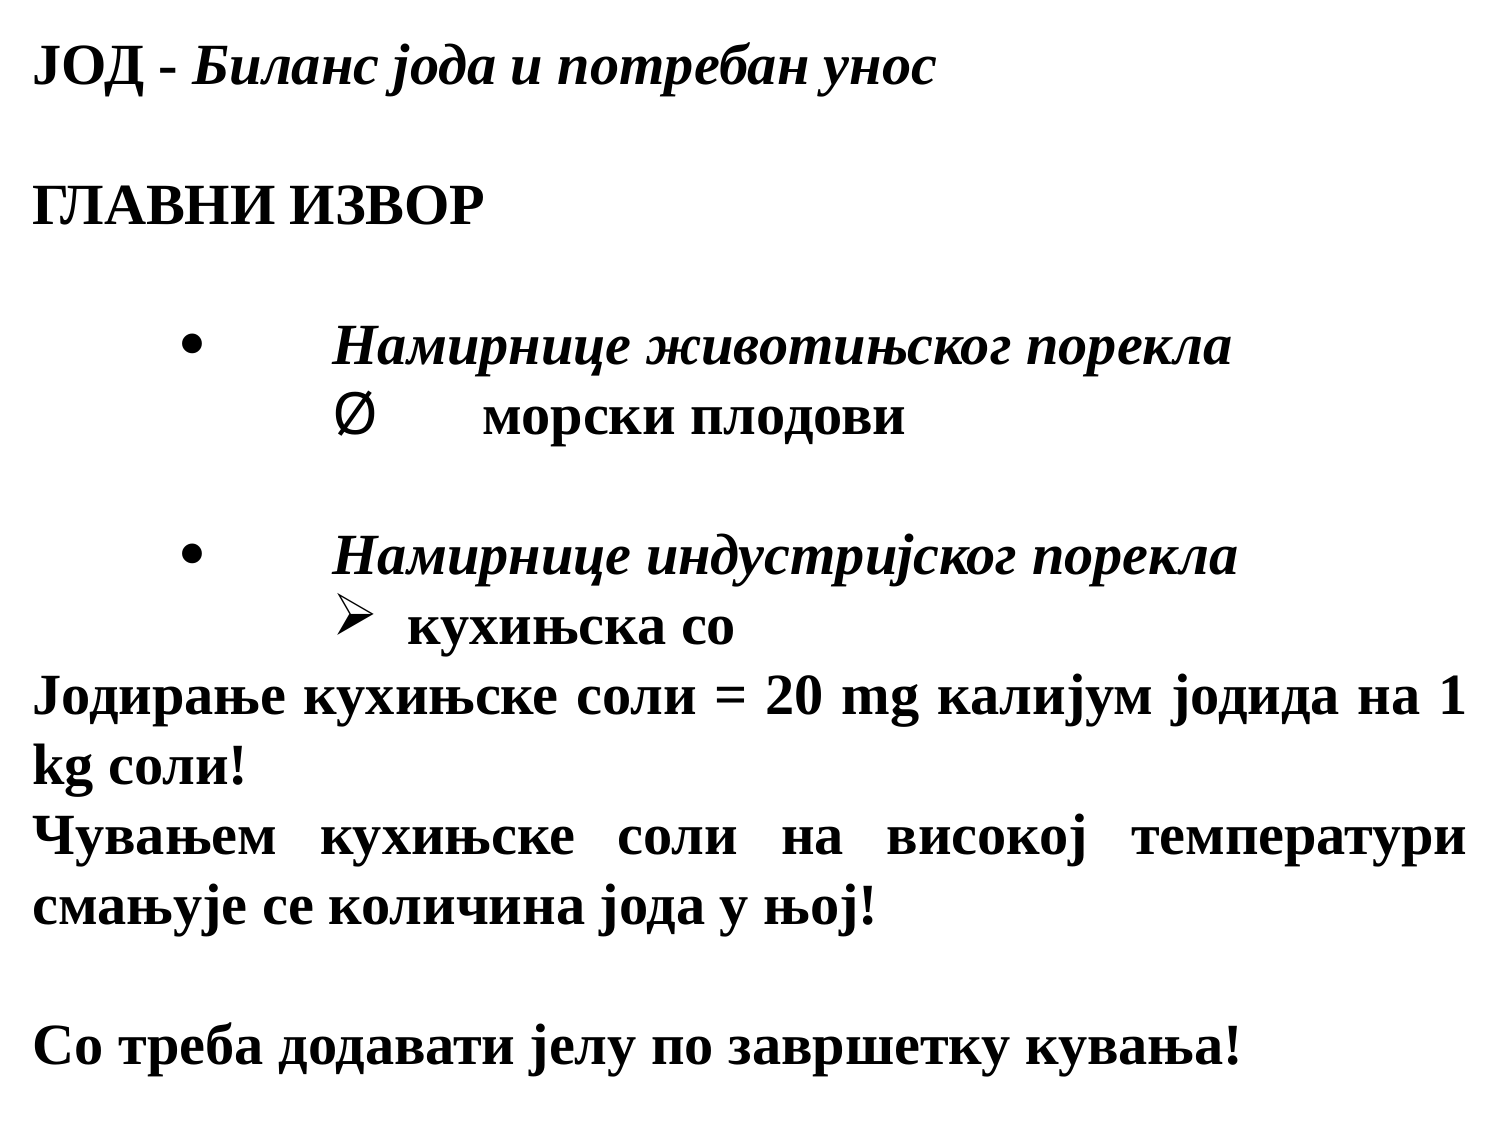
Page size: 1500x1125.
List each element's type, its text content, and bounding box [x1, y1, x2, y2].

text_box ЈОД - Биланс јода и потребан унос ГЛАВНИ ИЗВОР · Намирнице животињског порекла Ø морски плодови · Намирнице индустријског порекла кухињска со Јодирање кухињске соли = 20 mg калијум јодида на 1 kg соли! Чувањем кухињске соли на високој температури смањује се количина јода у њој! Со треба додавати јелу по завршетку кувања! [17, 19, 1483, 1125]
